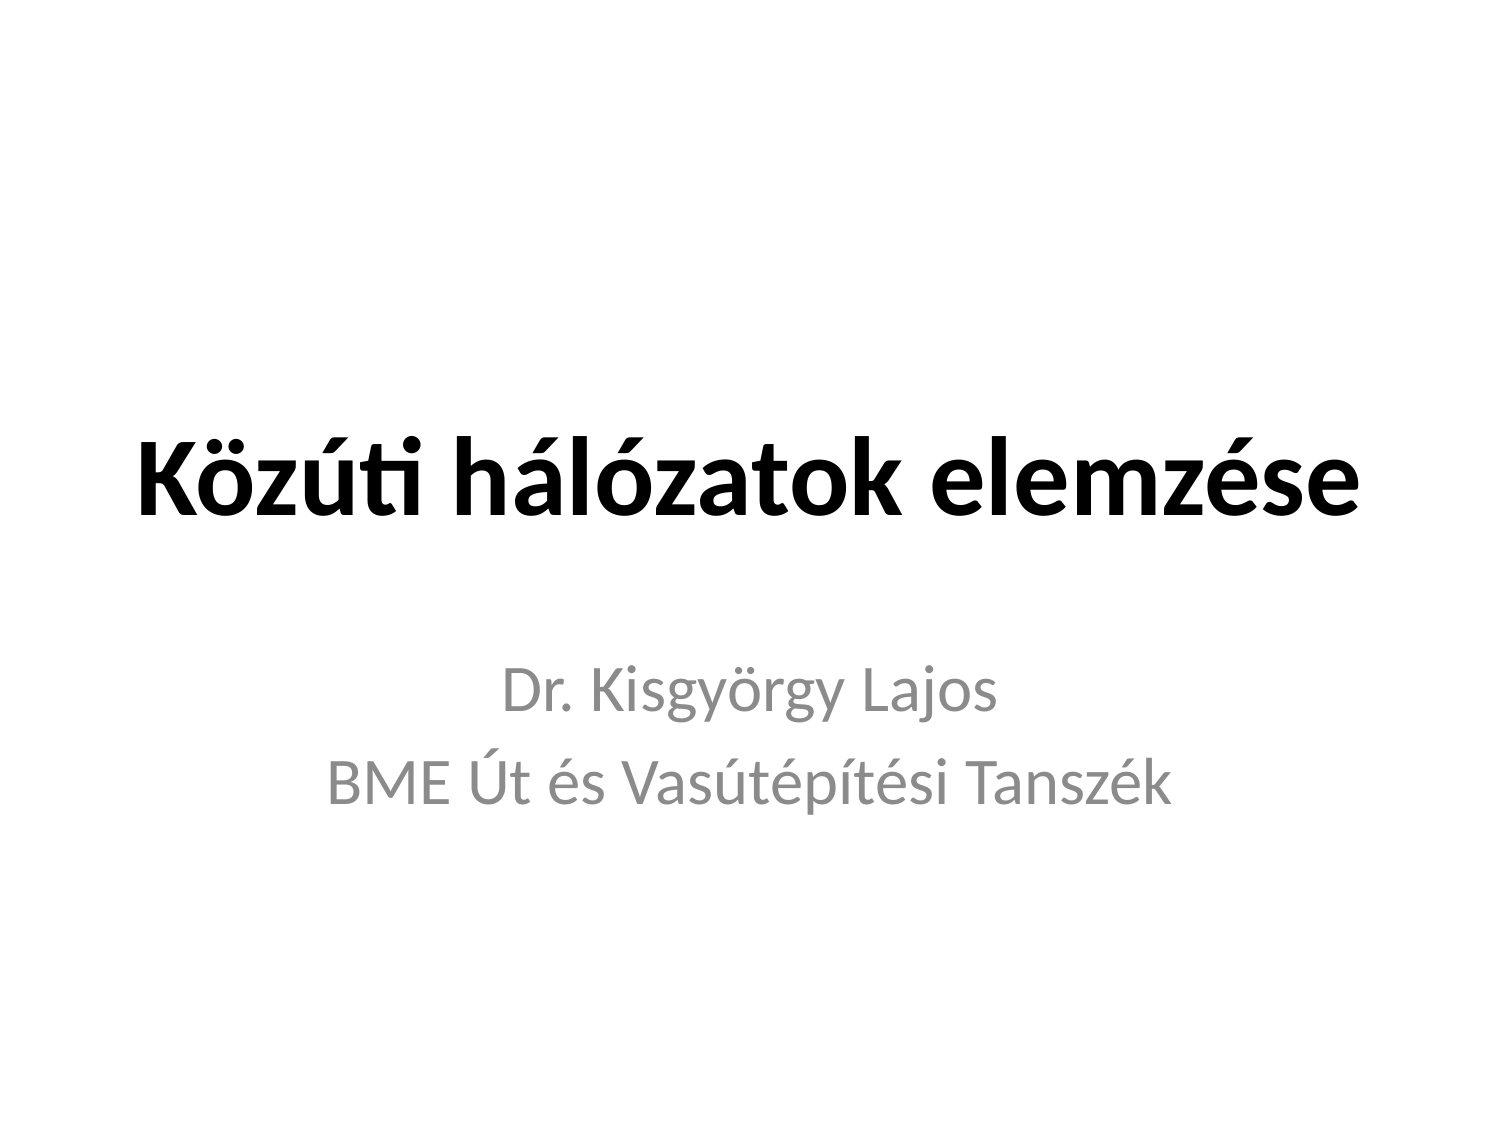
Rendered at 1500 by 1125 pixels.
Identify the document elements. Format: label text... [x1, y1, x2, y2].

title Közúti hálózatok elemzése [112, 349, 1388, 591]
subtitle Dr. Kisgyörgy Lajos BME Út és Vasútépítési Tanszék [225, 637, 1275, 925]
